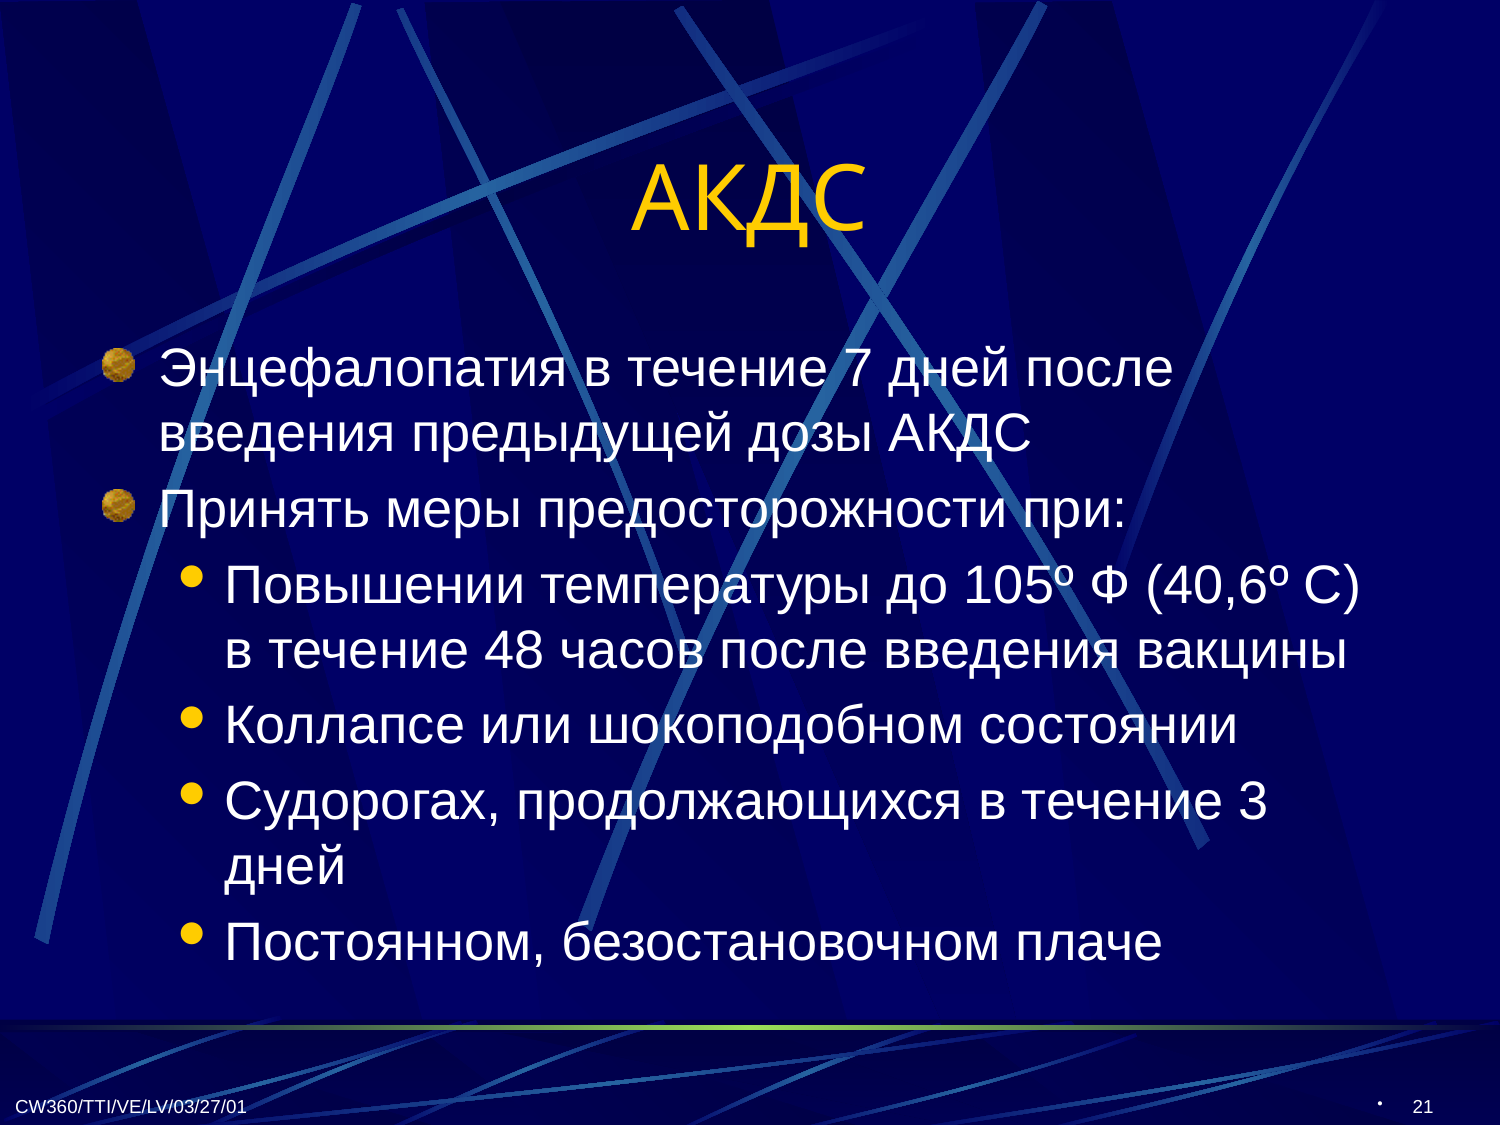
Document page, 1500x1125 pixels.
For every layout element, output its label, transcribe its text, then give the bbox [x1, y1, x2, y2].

picture [102, 348, 135, 382]
footer CW360/TTI/VE/LV/03/27/01 [0, 1074, 401, 1125]
picture [102, 489, 135, 522]
title АКДС [112, 131, 1388, 257]
list Энцефалопатия в течение 7 дней после введения предыдущей дозы АКДС Принять меры предосторожности при: Повышении температуры до 105º Ф (40,6º С) в течение 48 часов после введения вакцины Коллапсе или шокоподобном состоянии Судорогах, продолжающихся в течение 3 дней Постоянном, безостановочном плаче [87, 324, 1388, 1051]
